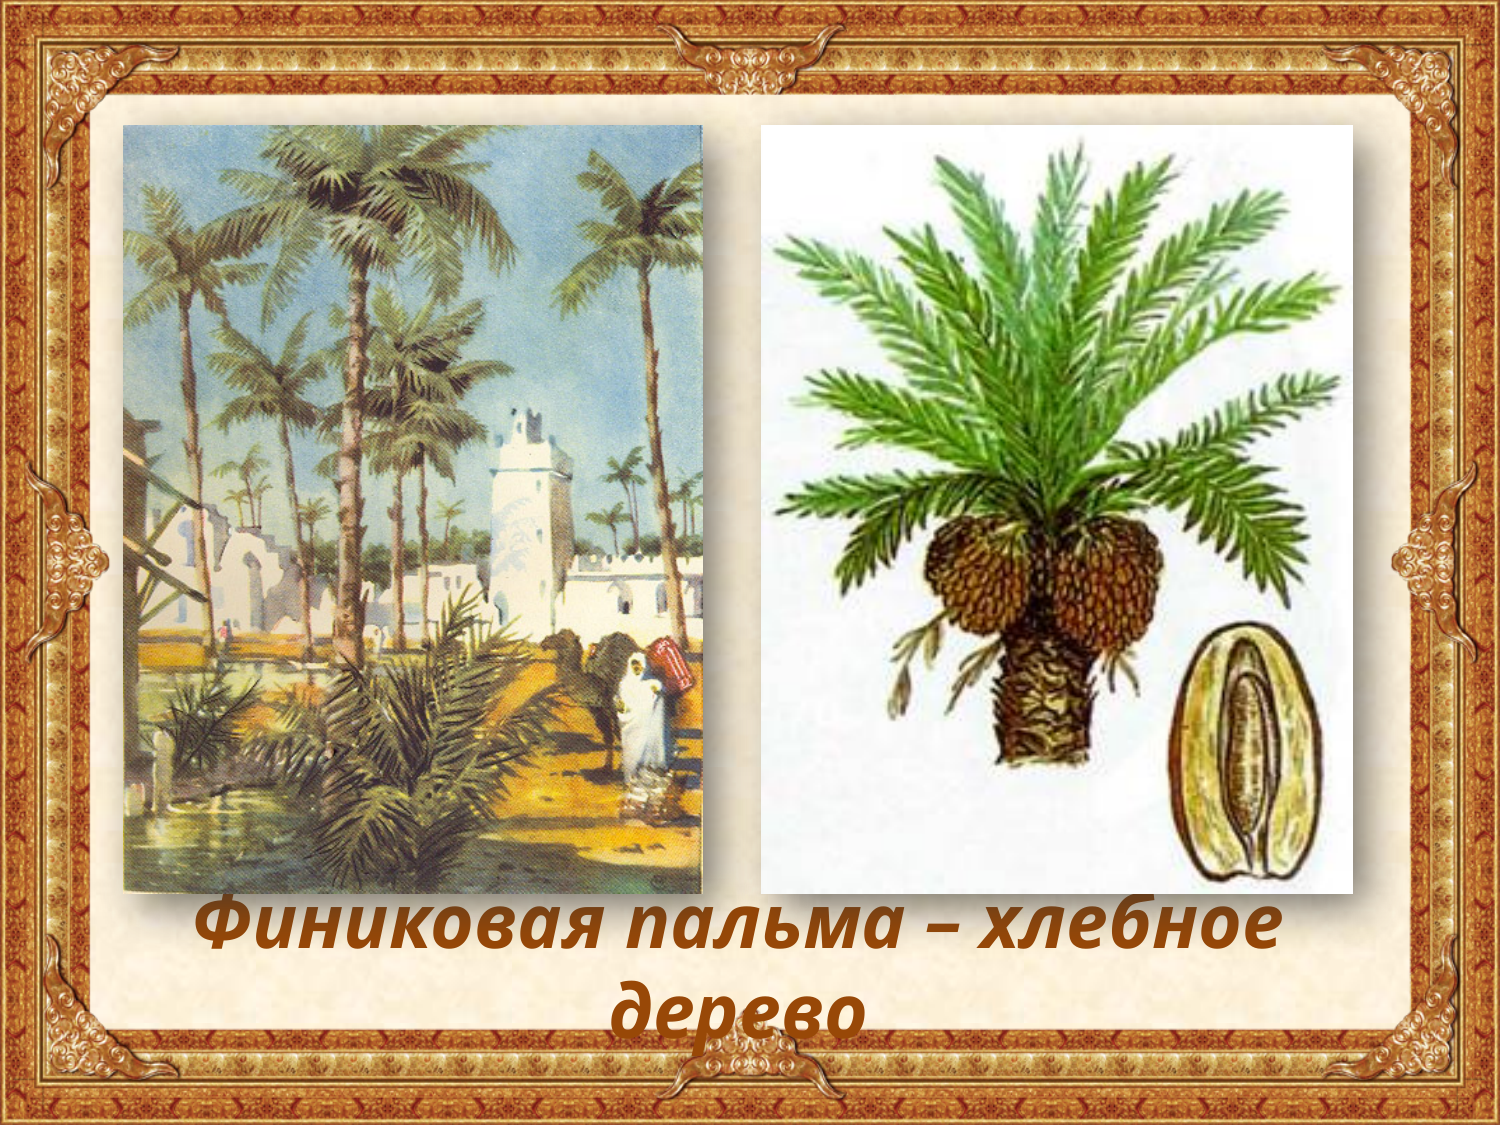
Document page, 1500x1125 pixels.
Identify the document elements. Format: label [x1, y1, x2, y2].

list [123, 125, 703, 894]
picture [0, 0, 1500, 1125]
list [761, 125, 1353, 894]
